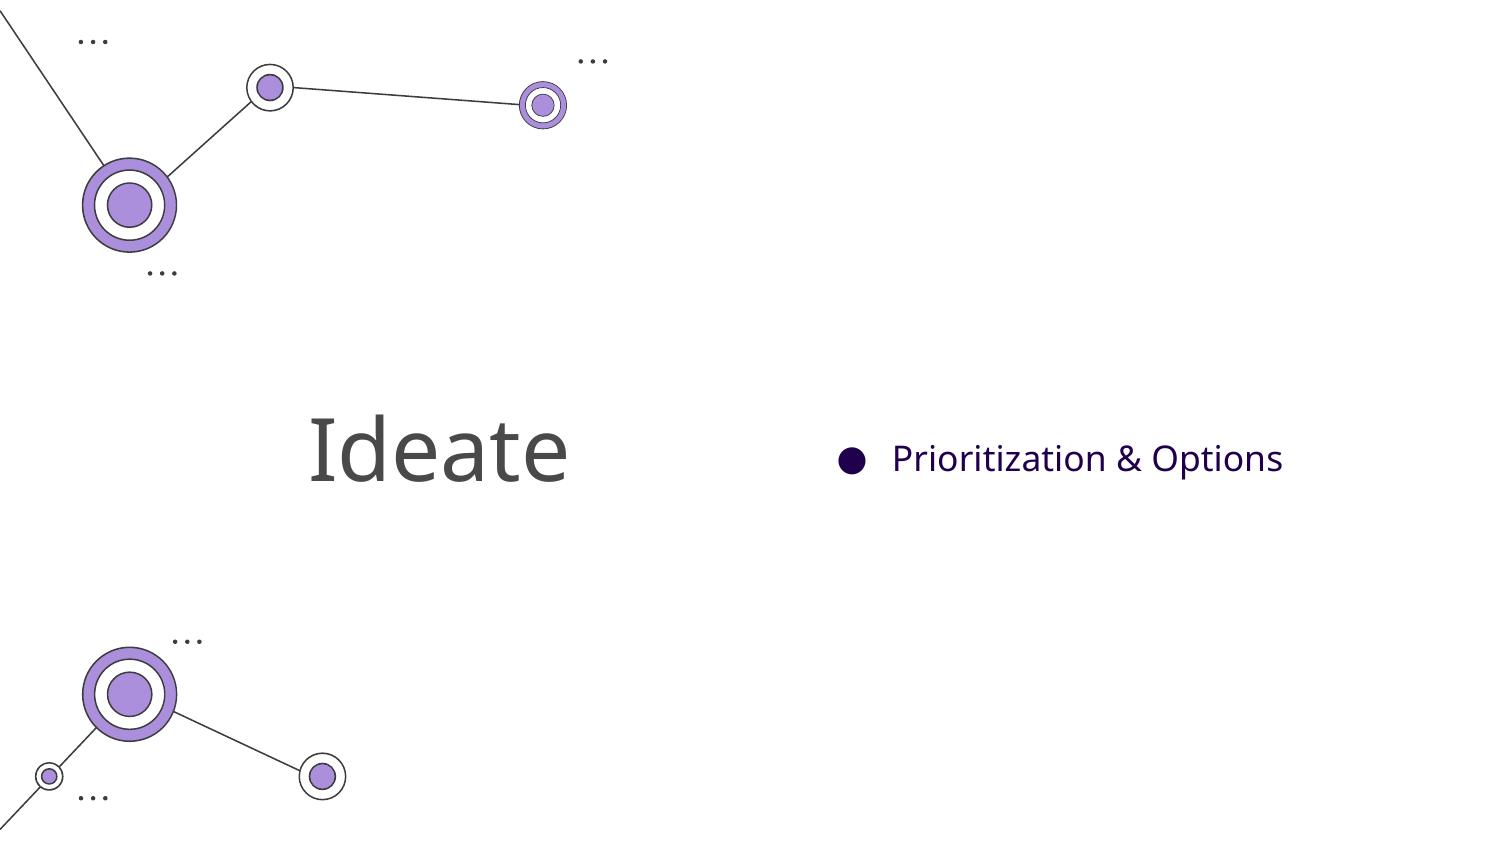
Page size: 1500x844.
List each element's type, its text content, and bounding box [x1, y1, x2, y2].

list Prioritization & Options [801, 160, 1310, 732]
title Ideate [146, 334, 732, 558]
